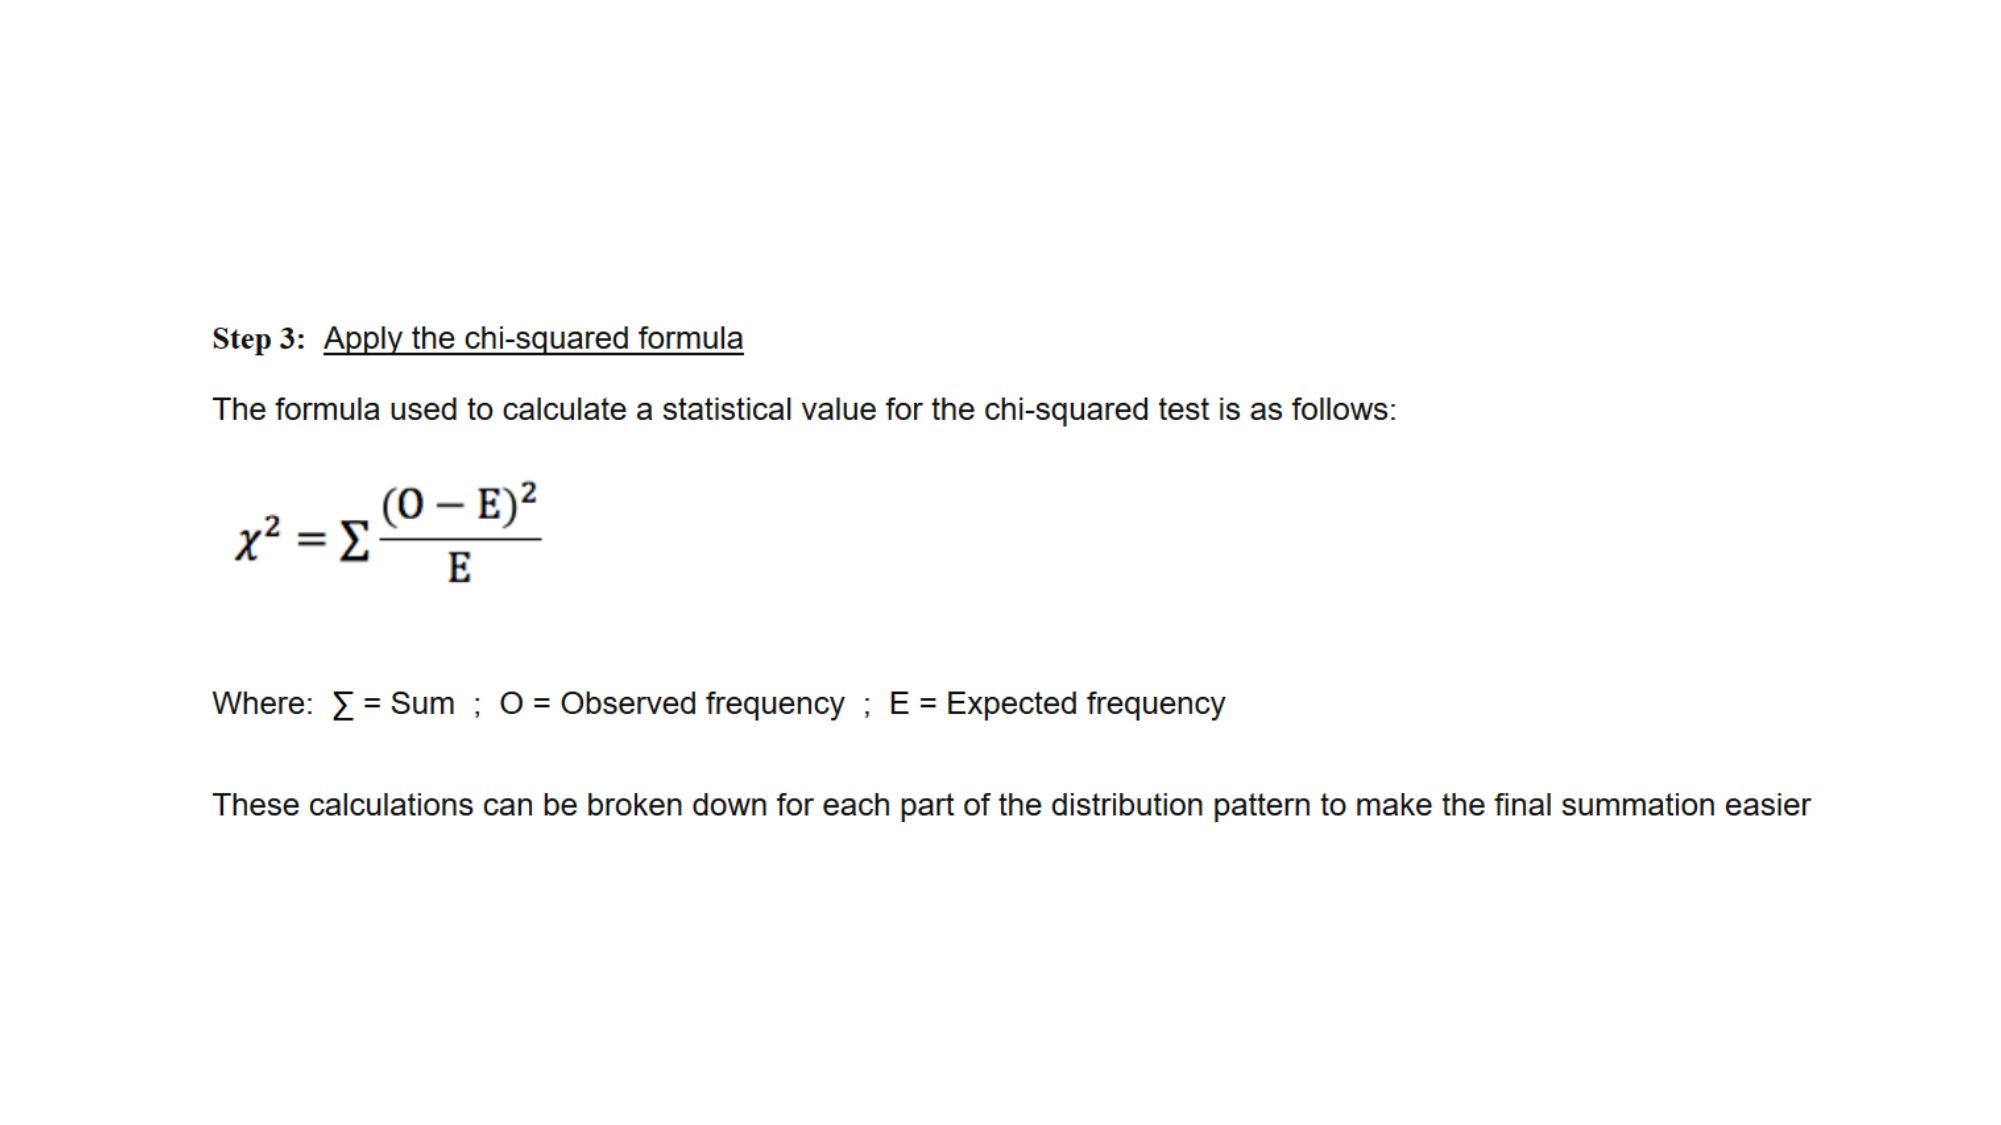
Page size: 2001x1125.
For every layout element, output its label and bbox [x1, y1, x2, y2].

list [153, 277, 1847, 864]
